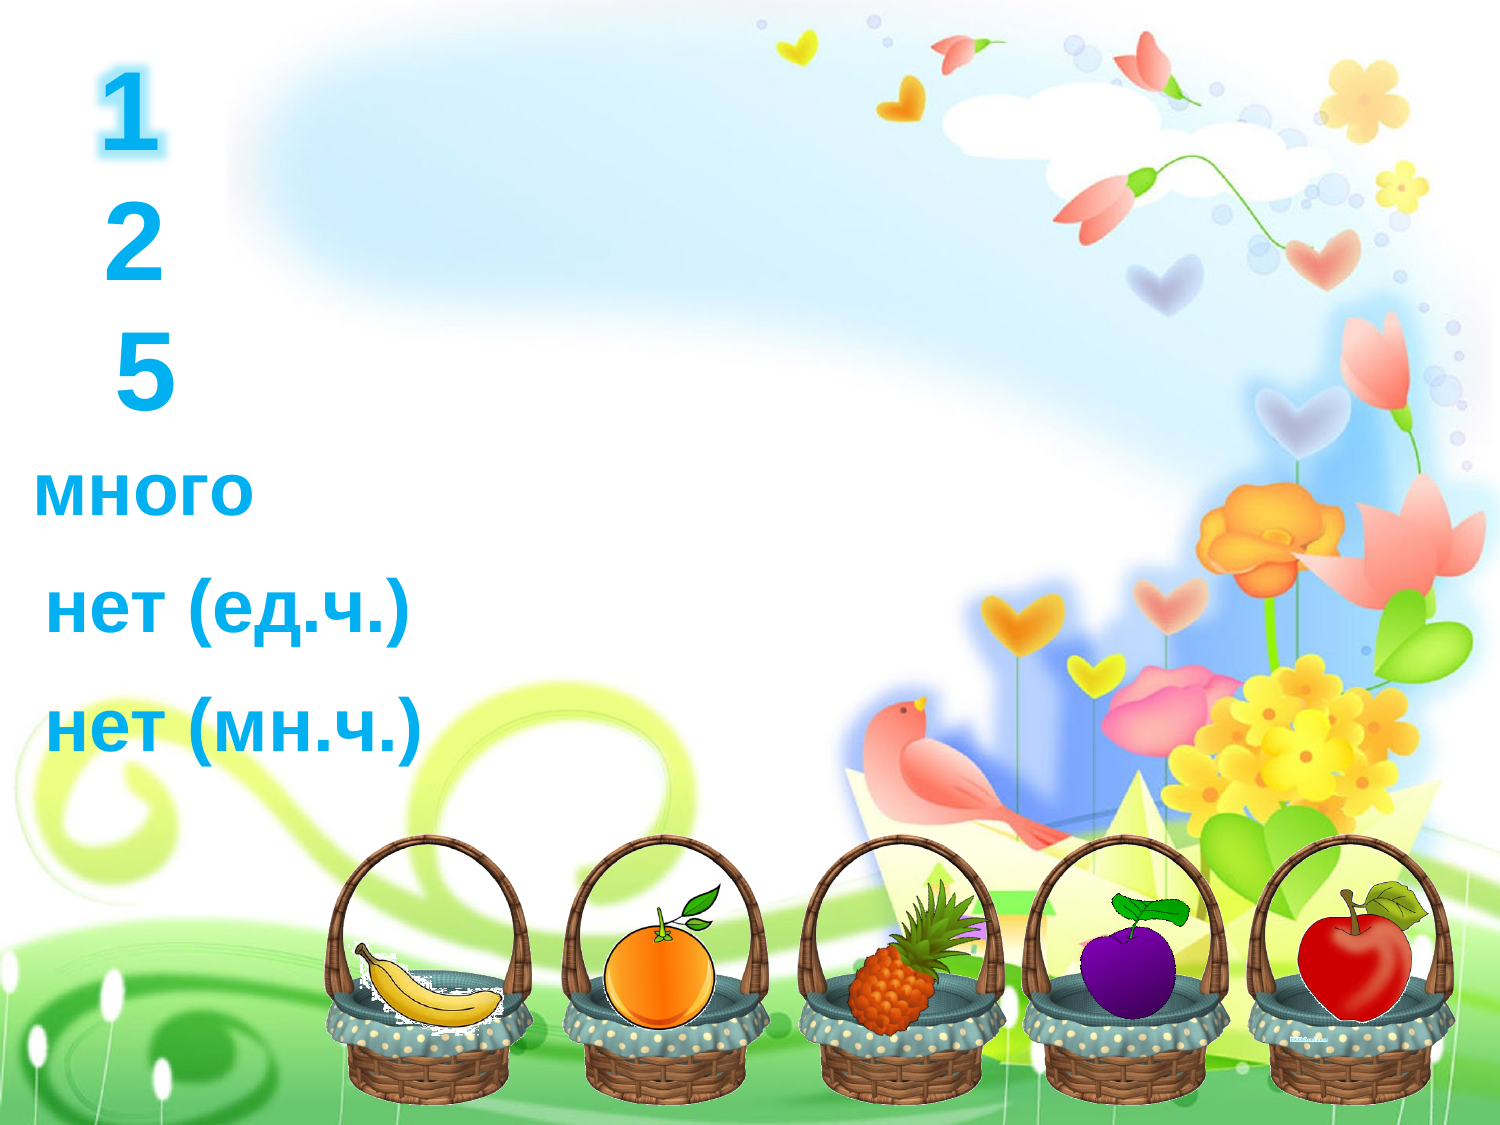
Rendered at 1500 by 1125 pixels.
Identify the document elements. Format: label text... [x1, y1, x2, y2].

text_box много [17, 432, 349, 538]
text_box 1 [76, 30, 183, 181]
text_box 2 [88, 160, 183, 311]
text_box 5 [100, 290, 183, 432]
picture [0, 0, 1500, 1125]
text_box нет (ед.ч.) [29, 550, 432, 656]
text_box нет (мн.ч.) [29, 668, 656, 774]
